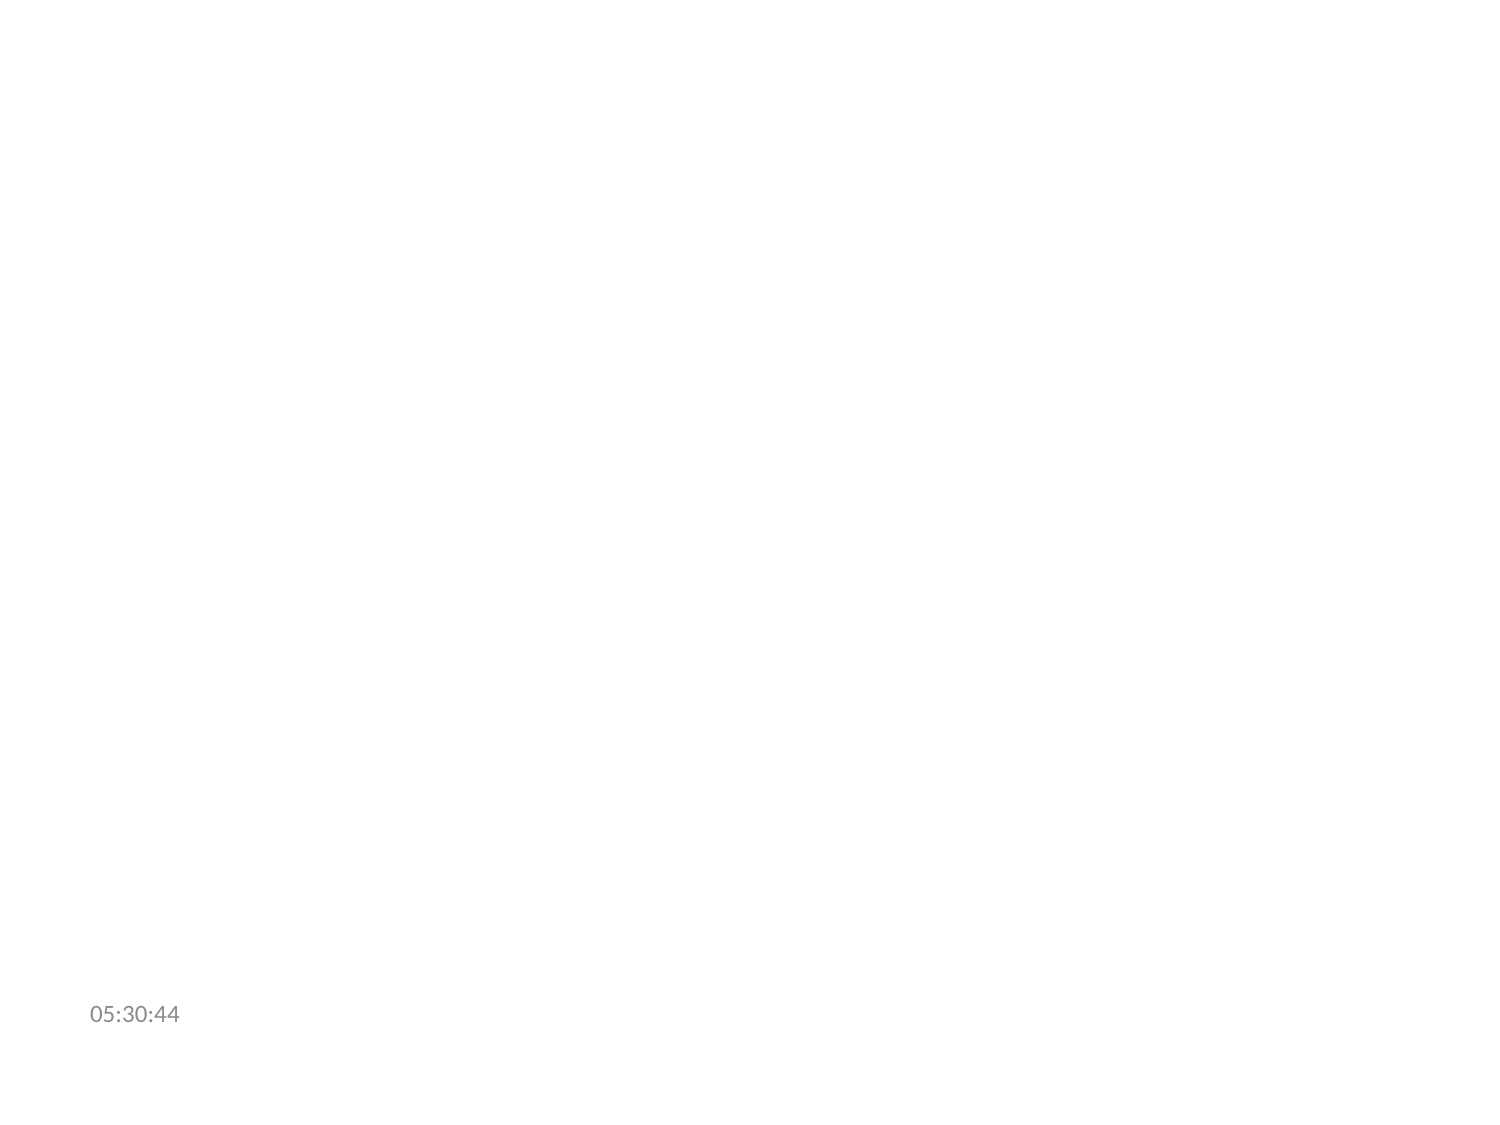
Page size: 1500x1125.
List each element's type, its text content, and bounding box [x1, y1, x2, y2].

text_box 15:35:09 [75, 982, 425, 1043]
